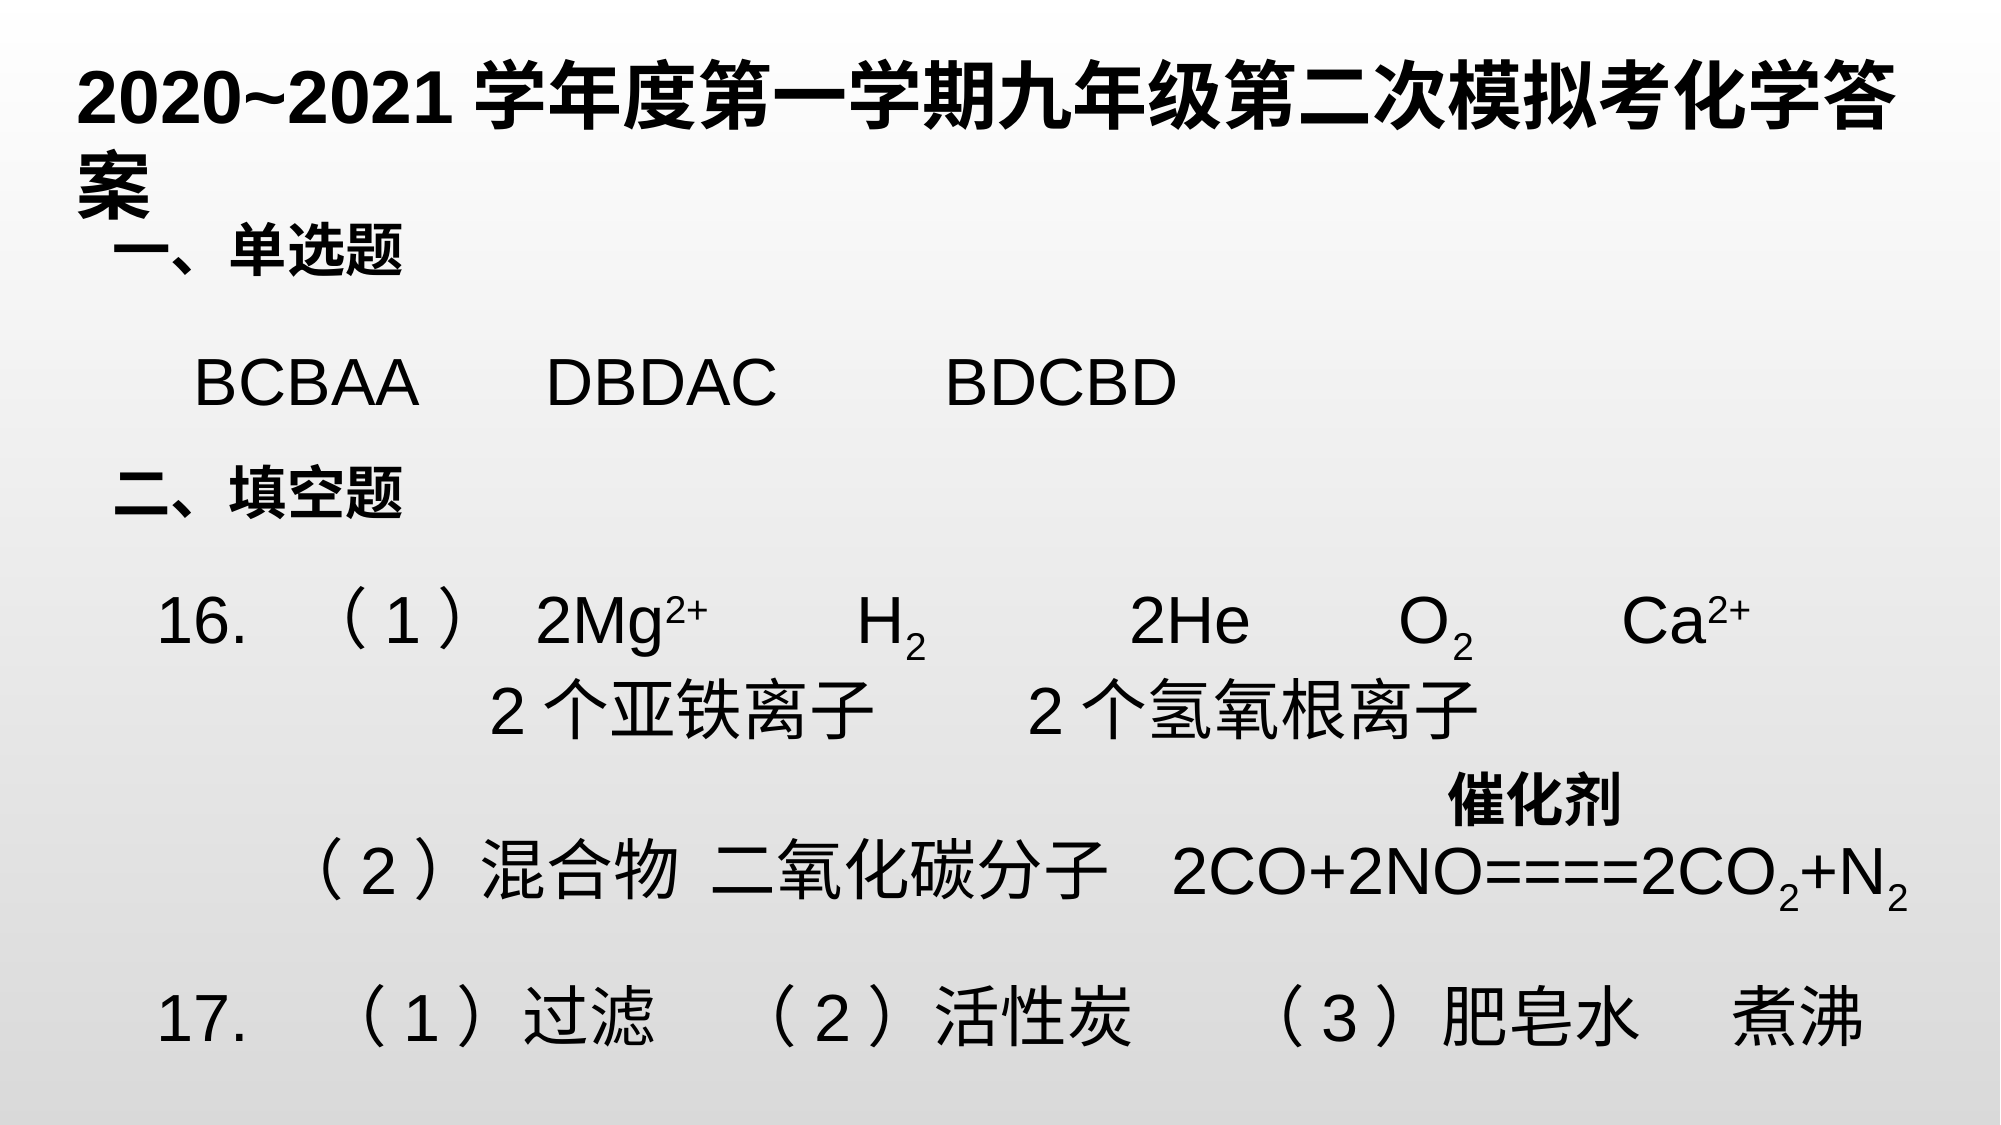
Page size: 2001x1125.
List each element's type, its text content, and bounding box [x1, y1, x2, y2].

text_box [141, 569, 1984, 908]
text_box 2020~2021学年度第一学期九年级第二次模拟考化学答案 [61, 41, 1985, 327]
text_box 一、单选题 [97, 205, 752, 291]
text_box 17. （1）过滤 （2）活性炭 （3）肥皂水 煮沸 [141, 967, 1903, 1062]
text_box BCBAA DBDAC BDCBD [179, 331, 1349, 427]
text_box 二、填空题 [97, 448, 752, 534]
